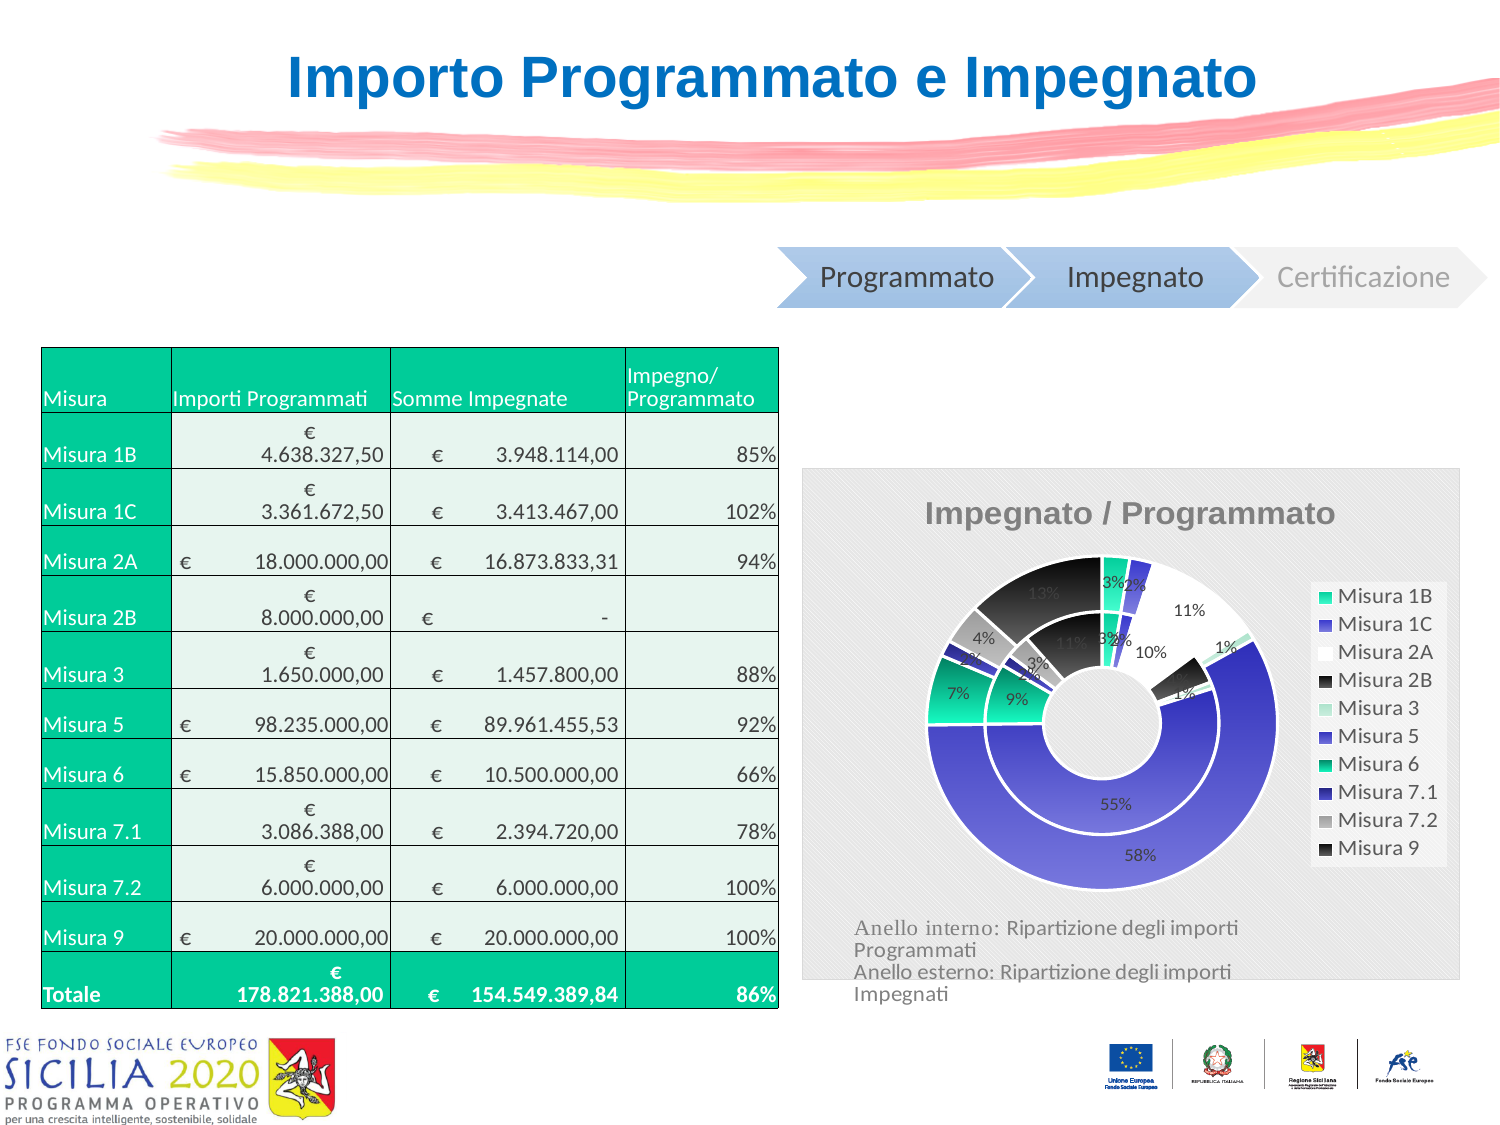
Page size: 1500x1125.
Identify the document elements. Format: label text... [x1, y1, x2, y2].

table_cell € 154.549.389,84 [391, 952, 625, 1008]
table_cell € 15.850.000,00 [172, 739, 390, 788]
table_cell € 4.638.327,50 [172, 413, 390, 468]
table_cell Misura 5 [42, 689, 171, 738]
table_cell € 10.500.000,00 [391, 739, 625, 788]
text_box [777, 247, 1488, 309]
table_cell Totale [42, 952, 171, 1008]
table_cell Misura 2A [42, 526, 171, 575]
table_cell 102% [626, 469, 778, 525]
table_cell 88% [626, 632, 778, 688]
table_cell € 6.000.000,00 [391, 846, 625, 901]
table_cell € 3.413.467,00 [391, 469, 625, 525]
table_header Somme Impegnate [391, 348, 625, 412]
table_cell € 2.394.720,00 [391, 789, 625, 845]
table_header Misura [42, 348, 171, 412]
table_cell 86% [626, 952, 778, 1008]
table_cell € 20.000.000,00 [391, 902, 625, 951]
table_cell € 20.000.000,00 [172, 902, 390, 951]
table_cell Misura 1C [42, 469, 171, 525]
table_cell 94% [626, 526, 778, 575]
table_cell € 89.961.455,53 [391, 689, 625, 738]
table_cell Misura 6 [42, 739, 171, 788]
text_box Importo Programmato e Impegnato [47, 36, 1500, 118]
picture [100, 78, 1500, 208]
table_cell Misura 3 [42, 632, 171, 688]
table_cell Misura 7.1 [42, 789, 171, 845]
table_cell Misura 1B [42, 413, 171, 468]
table_cell € 3.361.672,50 [172, 469, 390, 525]
table_cell [626, 576, 778, 631]
table_cell € 6.000.000,00 [172, 846, 390, 901]
table_cell 78% [626, 789, 778, 845]
table_cell € 1.457.800,00 [391, 632, 625, 688]
table_cell € 18.000.000,00 [172, 526, 390, 575]
table_cell 92% [626, 689, 778, 738]
table_header Impegno/ Programmato [626, 348, 778, 412]
table_cell € 178.821.388,00 [172, 952, 390, 1008]
table_cell € - [391, 576, 625, 631]
table_cell 66% [626, 739, 778, 788]
table_cell 100% [626, 846, 778, 901]
table_cell Misura 2B [42, 576, 171, 631]
table_cell 100% [626, 902, 778, 951]
picture [0, 1032, 347, 1125]
table_cell € 3.948.114,00 [391, 413, 625, 468]
picture [1080, 1035, 1447, 1106]
table_cell Misura 7.2 [42, 846, 171, 901]
table_cell € 3.086.388,00 [172, 789, 390, 845]
table_cell Misura 9 [42, 902, 171, 951]
chart [801, 467, 1461, 1006]
table_cell € 16.873.833,31 [391, 526, 625, 575]
table_cell 85% [626, 413, 778, 468]
table_cell € 1.650.000,00 [172, 632, 390, 688]
table_header Importi Programmati [172, 348, 390, 412]
table_cell € 98.235.000,00 [172, 689, 390, 738]
table_cell € 8.000.000,00 [172, 576, 390, 631]
